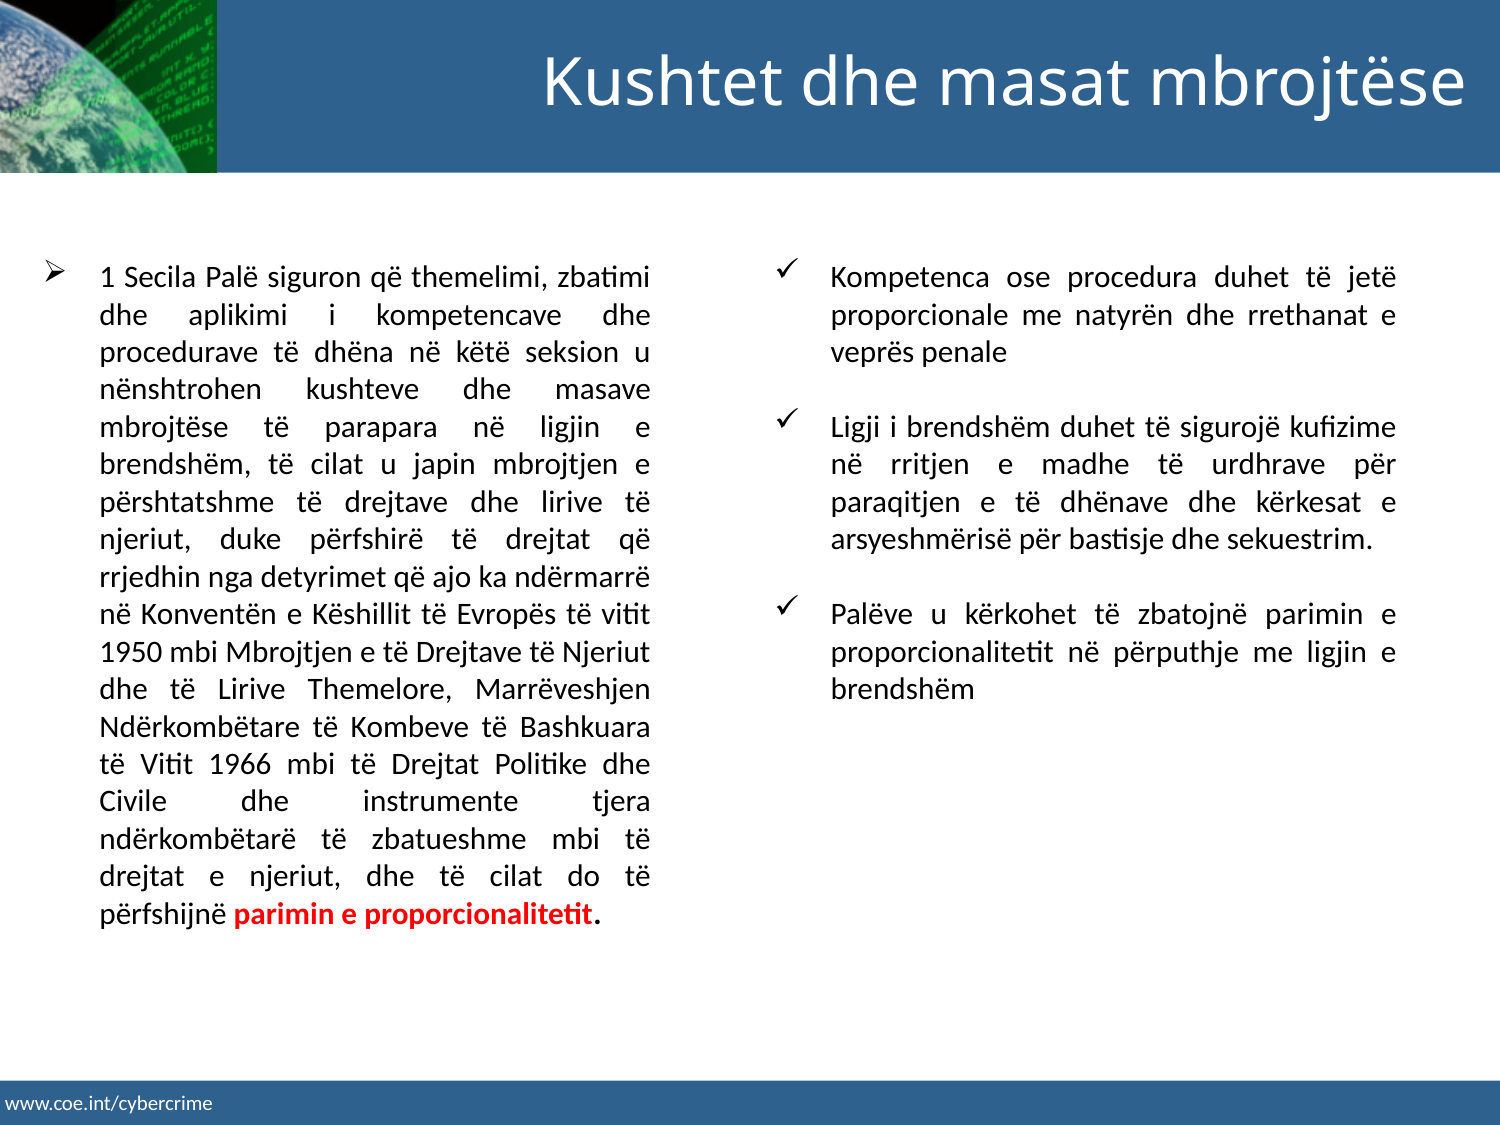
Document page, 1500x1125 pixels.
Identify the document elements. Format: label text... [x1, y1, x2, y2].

text_box Kushtet dhe masat mbrojtëse [230, 31, 1483, 126]
text_box Kompetenca ose procedura duhet të jetë proporcionale me natyrën dhe rrethanat e veprës penale Ligji i brendshëm duhet të sigurojë kufizime në rritjen e madhe të urdhrave për paraqitjen e të dhënave dhe kërkesat e arsyeshmërisë për bastisje dhe sekuestrim. Palëve u kërkohet të zbatojnë parimin e proporcionalitetit në përputhje me ligjin e brendshëm [759, 249, 1413, 714]
text_box 1 Secila Palë siguron që themelimi, zbatimi dhe aplikimi i kompetencave dhe procedurave të dhëna në këtë seksion u nënshtrohen kushteve dhe masave mbrojtëse të parapara në ligjin e brendshëm, të cilat u japin mbrojtjen e përshtatshme të drejtave dhe lirive të njeriut, duke përfshirë të drejtat që rrjedhin nga detyrimet që ajo ka ndërmarrë në Konventën e Këshillit të Evropës të vitit 1950 mbi Mbrojtjen e të Drejtave të Njeriut dhe të Lirive Themelore, Marrëveshjen Ndërkombëtare të Kombeve të Bashkuara të Vitit 1966 mbi të Drejtat Politike dhe Civile dhe instrumente tjera ndërkombëtarë të zbatueshme mbi të drejtat e njeriut, dhe të cilat do të përfshijnë parimin e proporcionalitetit. [28, 249, 667, 938]
picture [0, 0, 217, 173]
